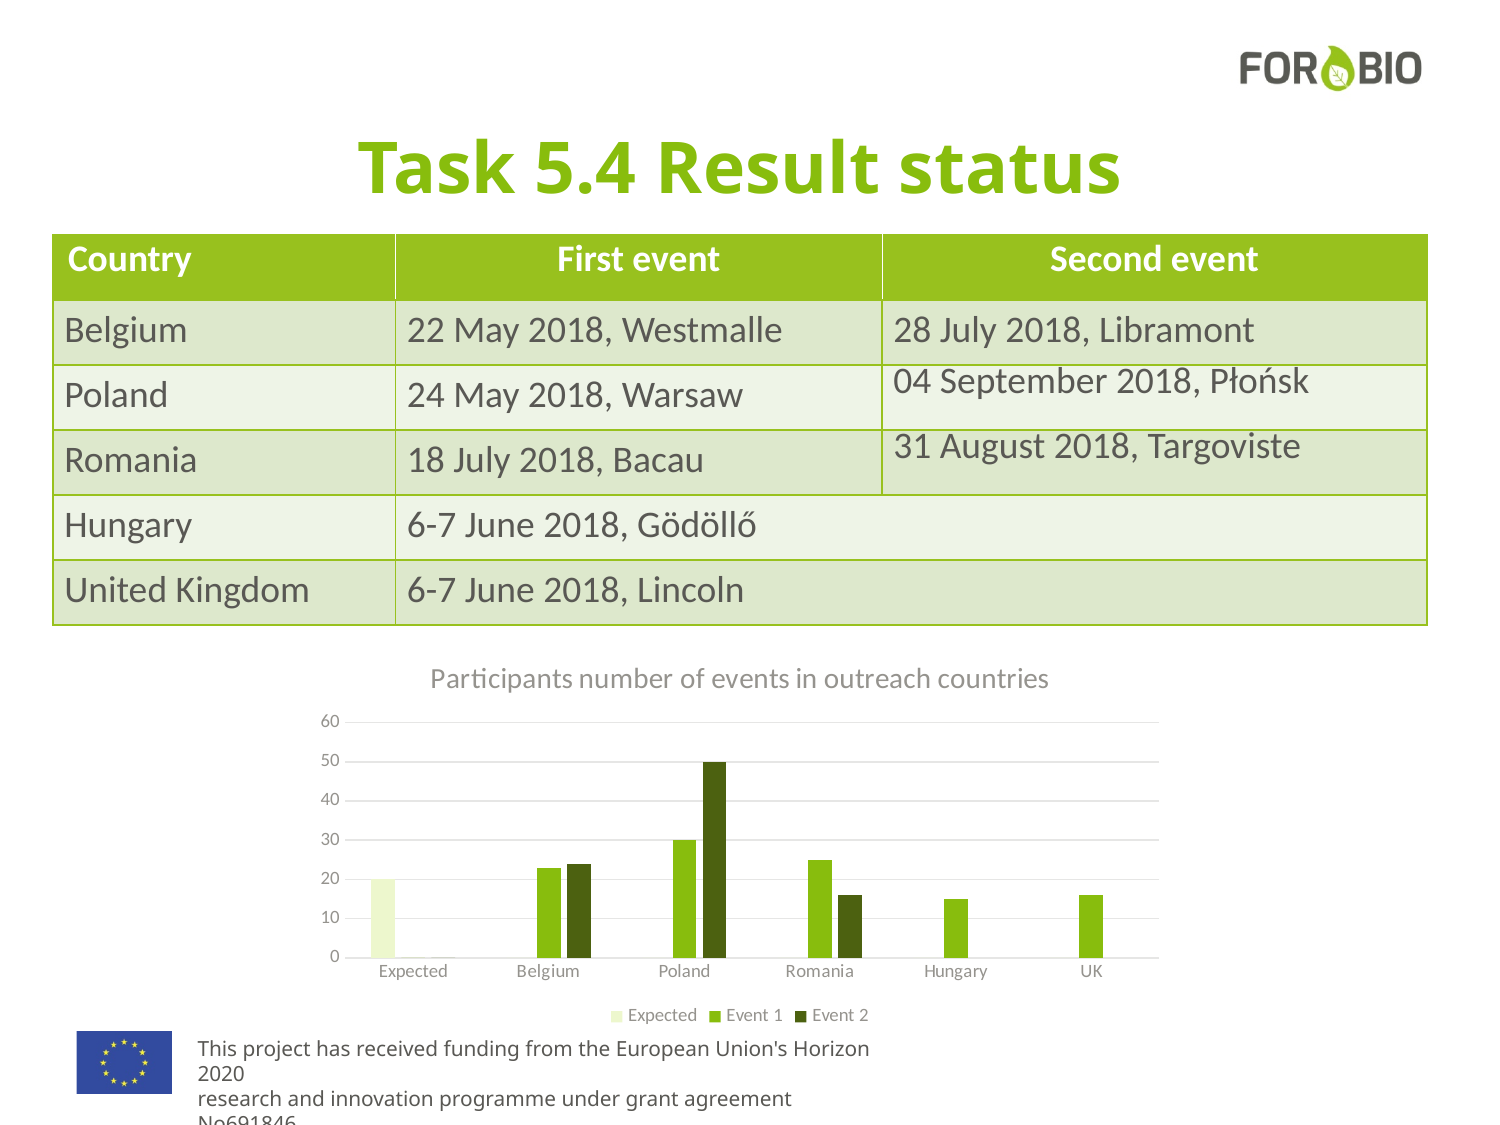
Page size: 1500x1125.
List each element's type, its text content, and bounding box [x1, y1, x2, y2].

chart [302, 642, 1177, 1033]
table_header Second event [883, 236, 1426, 299]
table_cell 6-7 June 2018, Lincoln [396, 561, 1426, 624]
picture [1187, 23, 1473, 114]
table_header First event [396, 236, 882, 299]
table_cell United Kingdom [54, 561, 395, 624]
table_cell 18 July 2018, Bacau [396, 431, 881, 494]
table_cell 24 May 2018, Warsaw [396, 366, 881, 429]
table_cell Belgium [54, 301, 395, 364]
title Task 5.4 Result status [64, 113, 1415, 234]
table_cell Poland [54, 366, 395, 429]
text_box [0, 255, 1321, 958]
table_cell Hungary [54, 496, 395, 559]
picture [76, 1031, 172, 1094]
table_header Country [54, 236, 395, 299]
table_cell 6-7 June 2018, Gödöllő [396, 496, 1426, 559]
table_cell 22 May 2018, Westmalle [396, 301, 881, 364]
table_cell 31 August 2018, Targoviste [883, 431, 1426, 494]
table_cell 28 July 2018, Libramont [883, 301, 1426, 364]
table_cell 04 September 2018, Płońsk [883, 366, 1426, 429]
table_cell Romania [54, 431, 395, 494]
